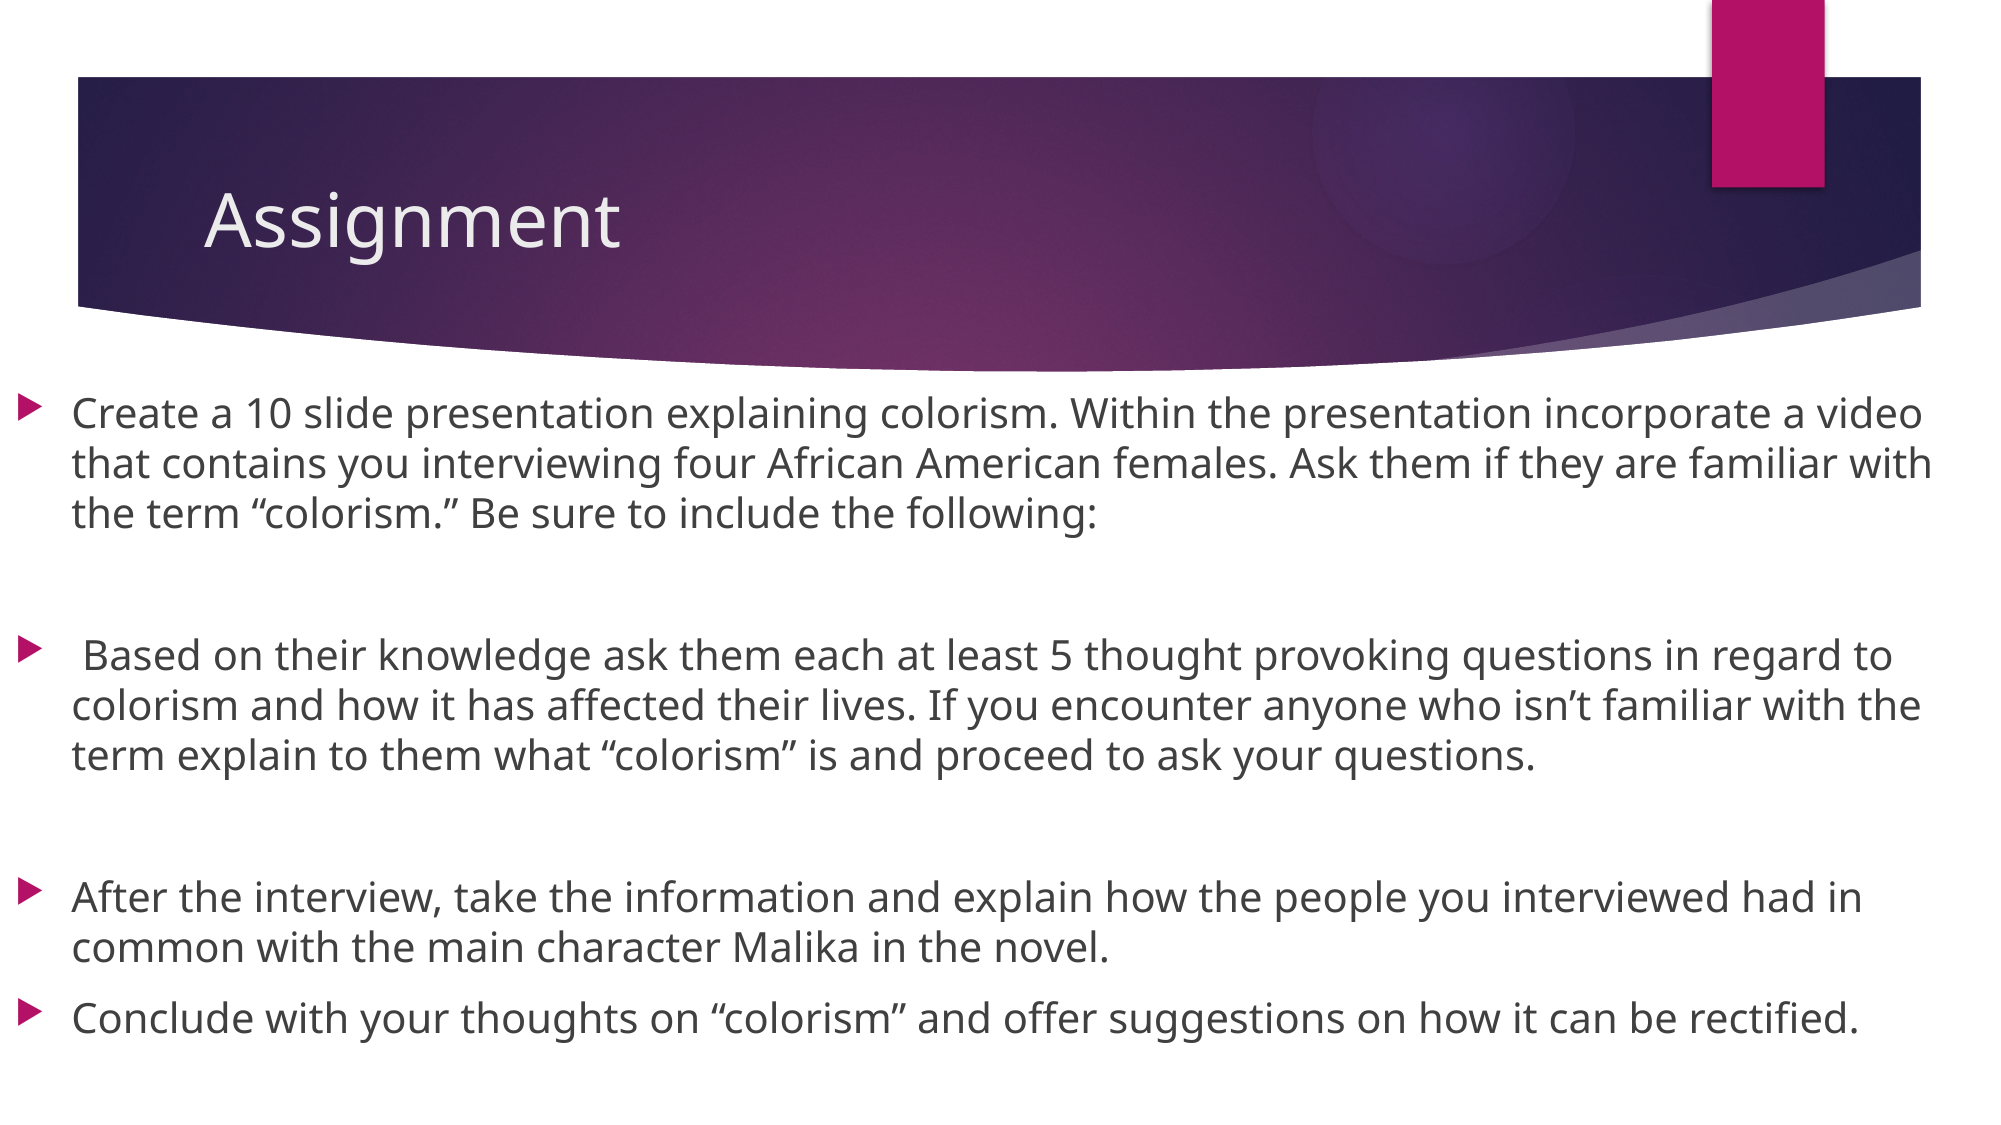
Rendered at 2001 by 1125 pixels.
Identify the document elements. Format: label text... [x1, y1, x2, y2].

list Create a 10 slide presentation explaining colorism. Within the presentation incorporate a video that contains you interviewing four African American females. Ask them if they are familiar with the term “colorism.” Be sure to include the following: Based on their knowledge ask them each at least 5 thought provoking questions in regard to colorism and how it has affected their lives. If you encounter anyone who isn’t familiar with the term explain to them what “colorism” is and proceed to ask your questions. After the interview, take the information and explain how the people you interviewed had in common with the main character Malika in the novel. Conclude with your thoughts on “colorism” and offer suggestions on how it can be rectified. [0, 379, 2000, 1125]
title Assignment [189, 159, 1627, 276]
